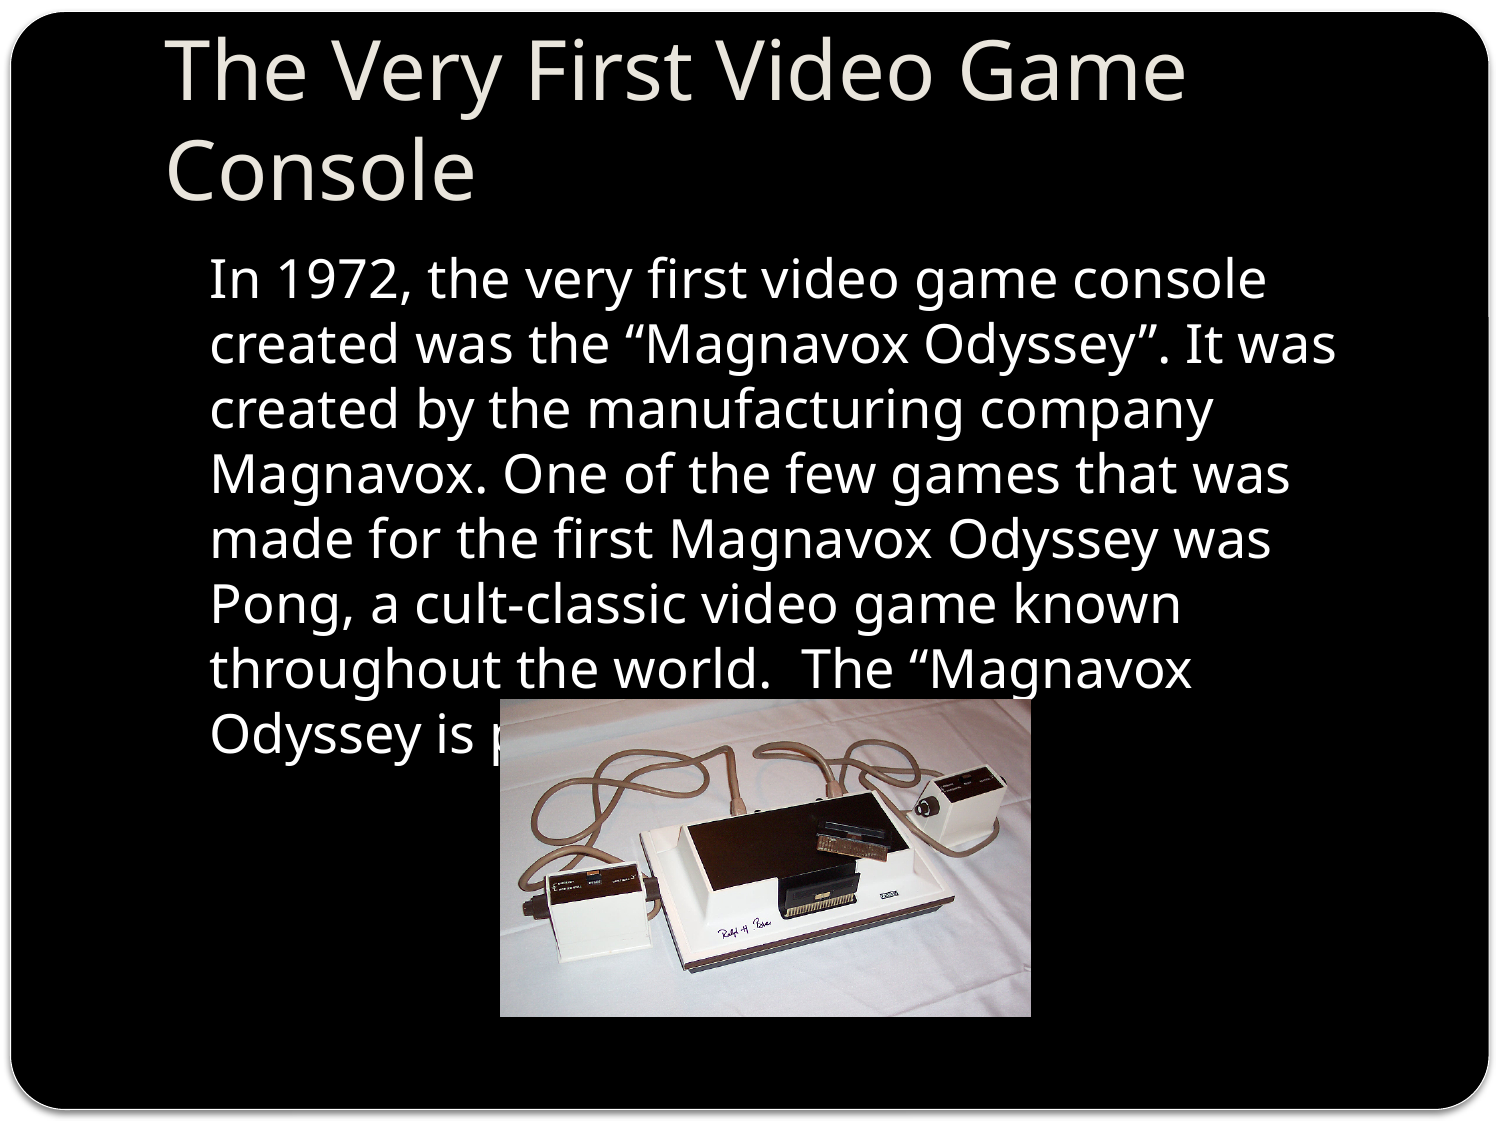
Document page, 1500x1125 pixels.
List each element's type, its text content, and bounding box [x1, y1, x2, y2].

list In 1972, the very first video game console created was the “Magnavox Odyssey”. It was created by the manufacturing company Magnavox. One of the few games that was made for the first Magnavox Odyssey was Pong, a cult-classic video game known throughout the world. The “Magnavox Odyssey is pictured below. [150, 237, 1425, 988]
title The Very First Video Game Console [150, 45, 1425, 233]
picture [499, 699, 1031, 1018]
